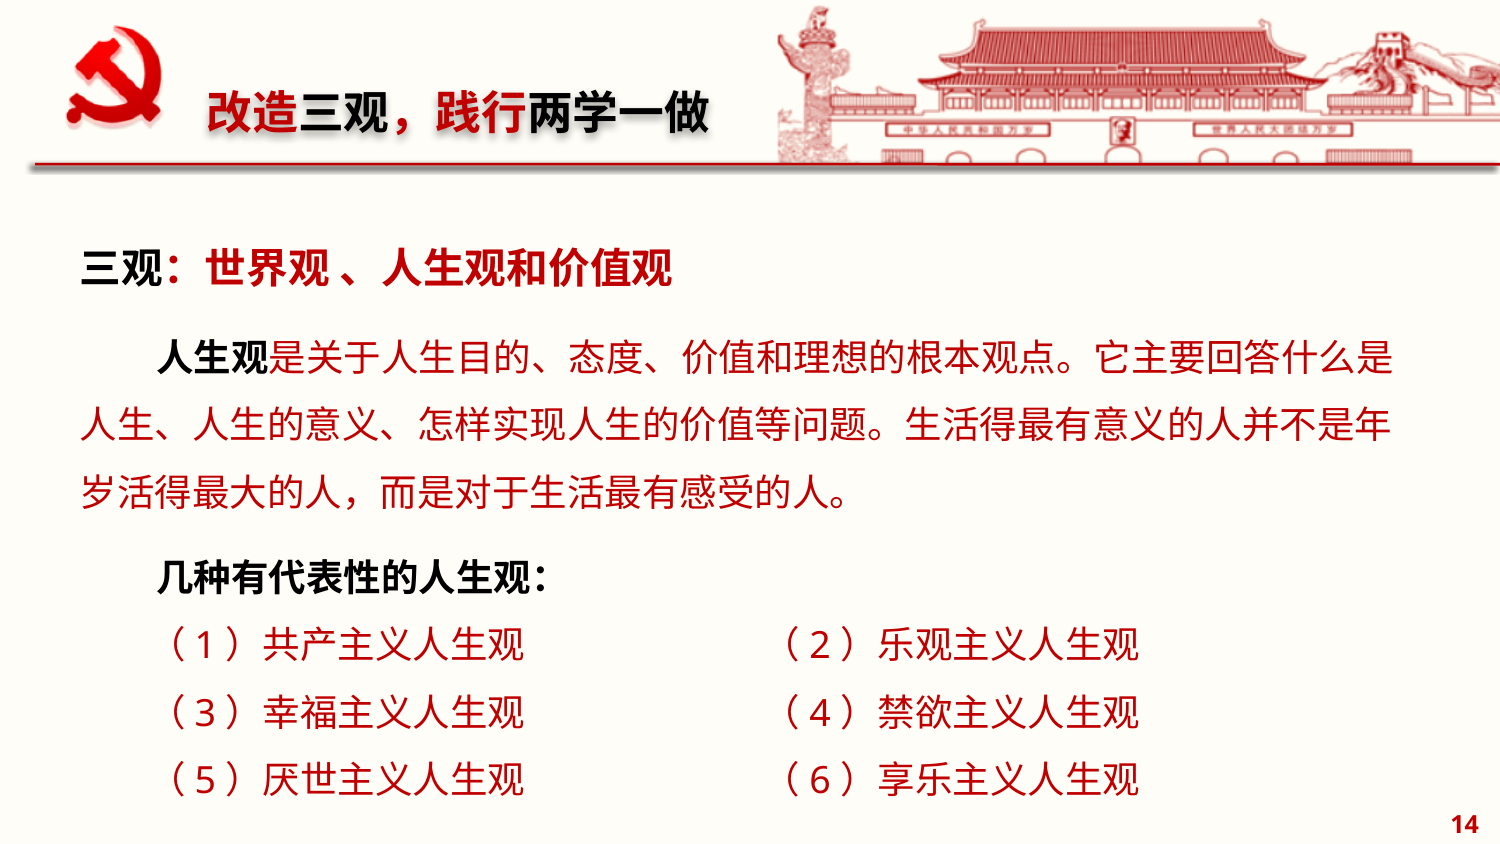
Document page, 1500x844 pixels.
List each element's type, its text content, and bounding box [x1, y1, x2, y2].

text_box 14 [1394, 803, 1494, 844]
text_box 三观：世界观 、人生观和价值观 [64, 209, 1436, 299]
text_box 几种有代表性的人生观： （1）共产主义人生观 （2）乐观主义人生观 （3）幸福主义人生观 （4）禁欲主义人生观 （5）厌世主义人生观 （6）享乐主义人生观 [64, 523, 1436, 809]
picture [773, 0, 1500, 163]
text_box 改造三观，践行两学一做 [192, 76, 750, 146]
picture [34, 0, 184, 165]
text_box 人生观是关于人生目的、态度、价值和理想的根本观点。它主要回答什么是人生、人生的意义、怎样实现人生的价值等问题。生活得最有意义的人并不是年岁活得最大的人，而是对于生活最有感受的人。 [64, 303, 1436, 521]
